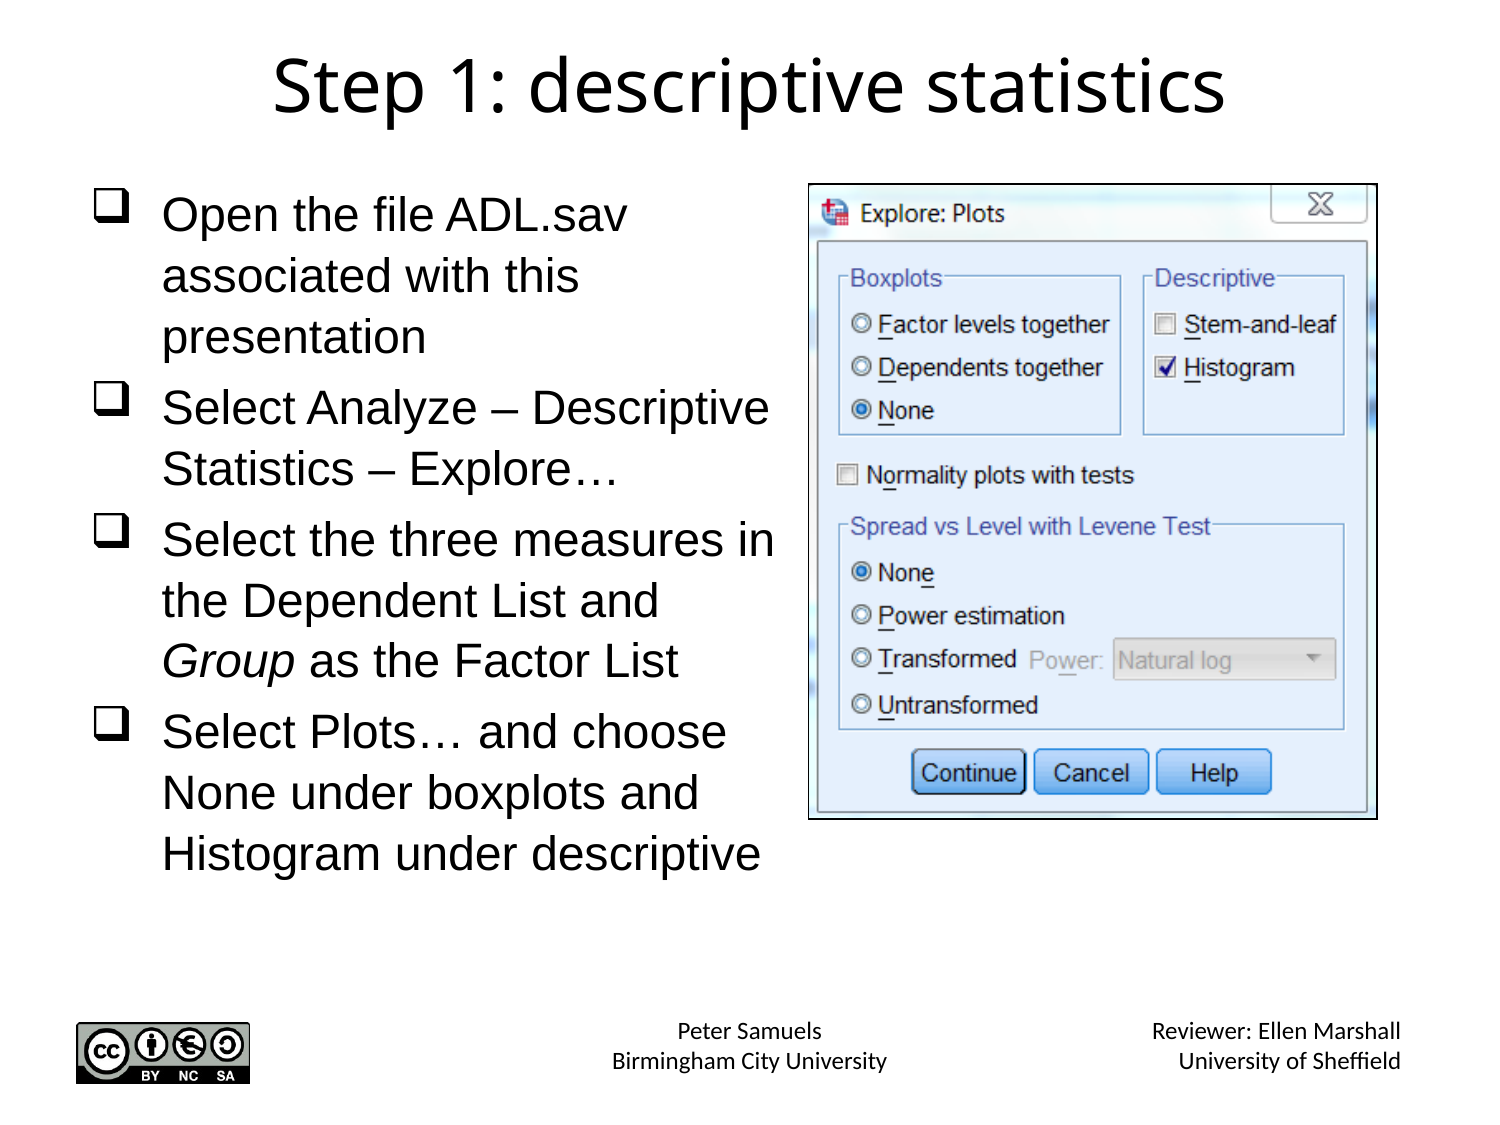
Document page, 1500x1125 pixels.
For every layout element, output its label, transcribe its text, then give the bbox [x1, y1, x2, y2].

picture [808, 184, 1377, 819]
title Step 1: descriptive statistics [75, 30, 1425, 135]
picture [76, 1022, 251, 1084]
text_box Peter Samuels Birmingham City University [549, 1007, 951, 1083]
text_box Reviewer: Ellen Marshall University of Sheffield [1038, 1007, 1417, 1083]
list Open the file ADL.sav associated with this presentation Select Analyze – Descriptive Statistics – Explore… Select the three measures in the Dependent List and Group as the Factor List Select Plots… and choose None under boxplots and Histogram under descriptive [75, 172, 809, 976]
